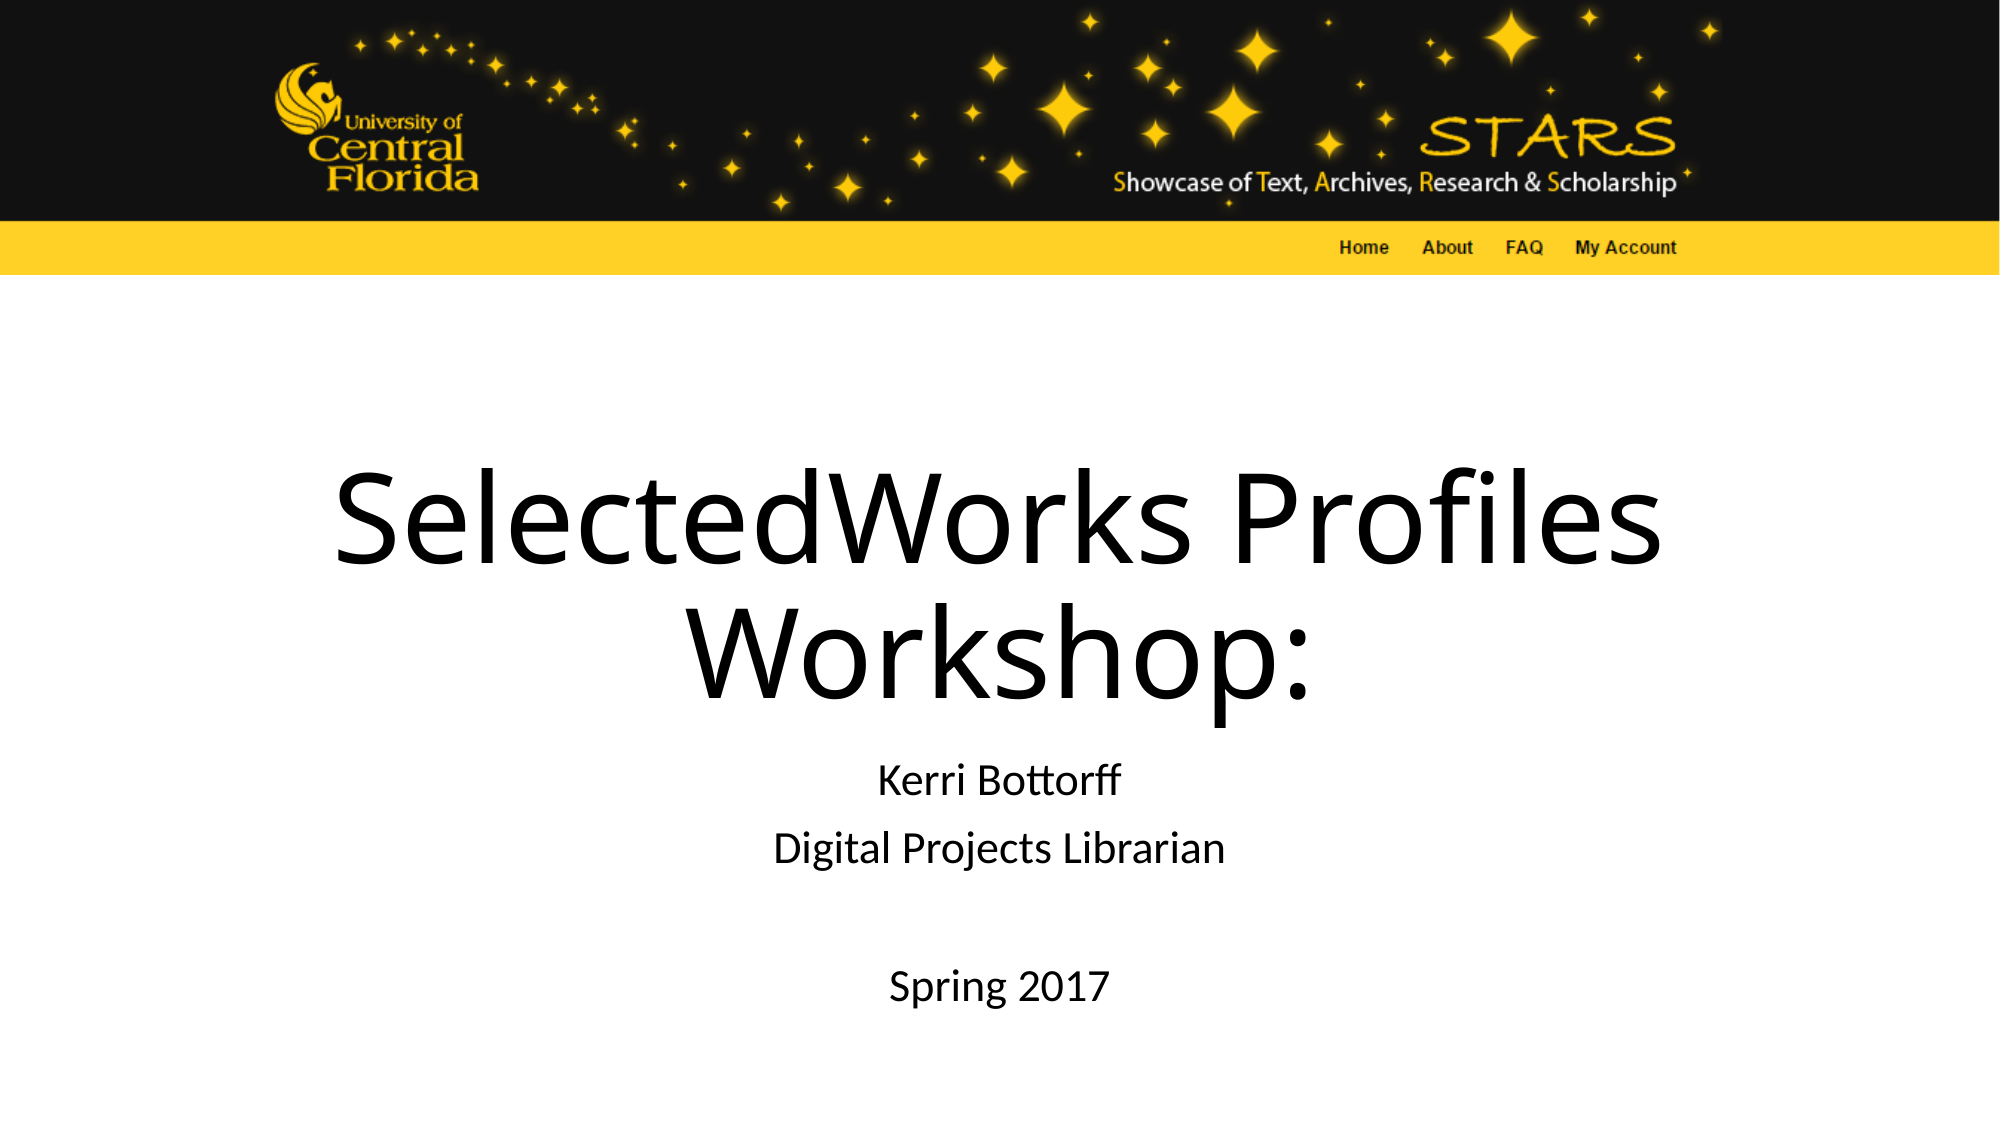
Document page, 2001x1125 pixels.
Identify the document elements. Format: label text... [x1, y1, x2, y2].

title SelectedWorks Profiles Workshop: [249, 341, 1750, 733]
picture [0, 0, 2000, 275]
subtitle Kerri Bottorff Digital Projects Librarian Spring 2017 [249, 747, 1750, 1020]
